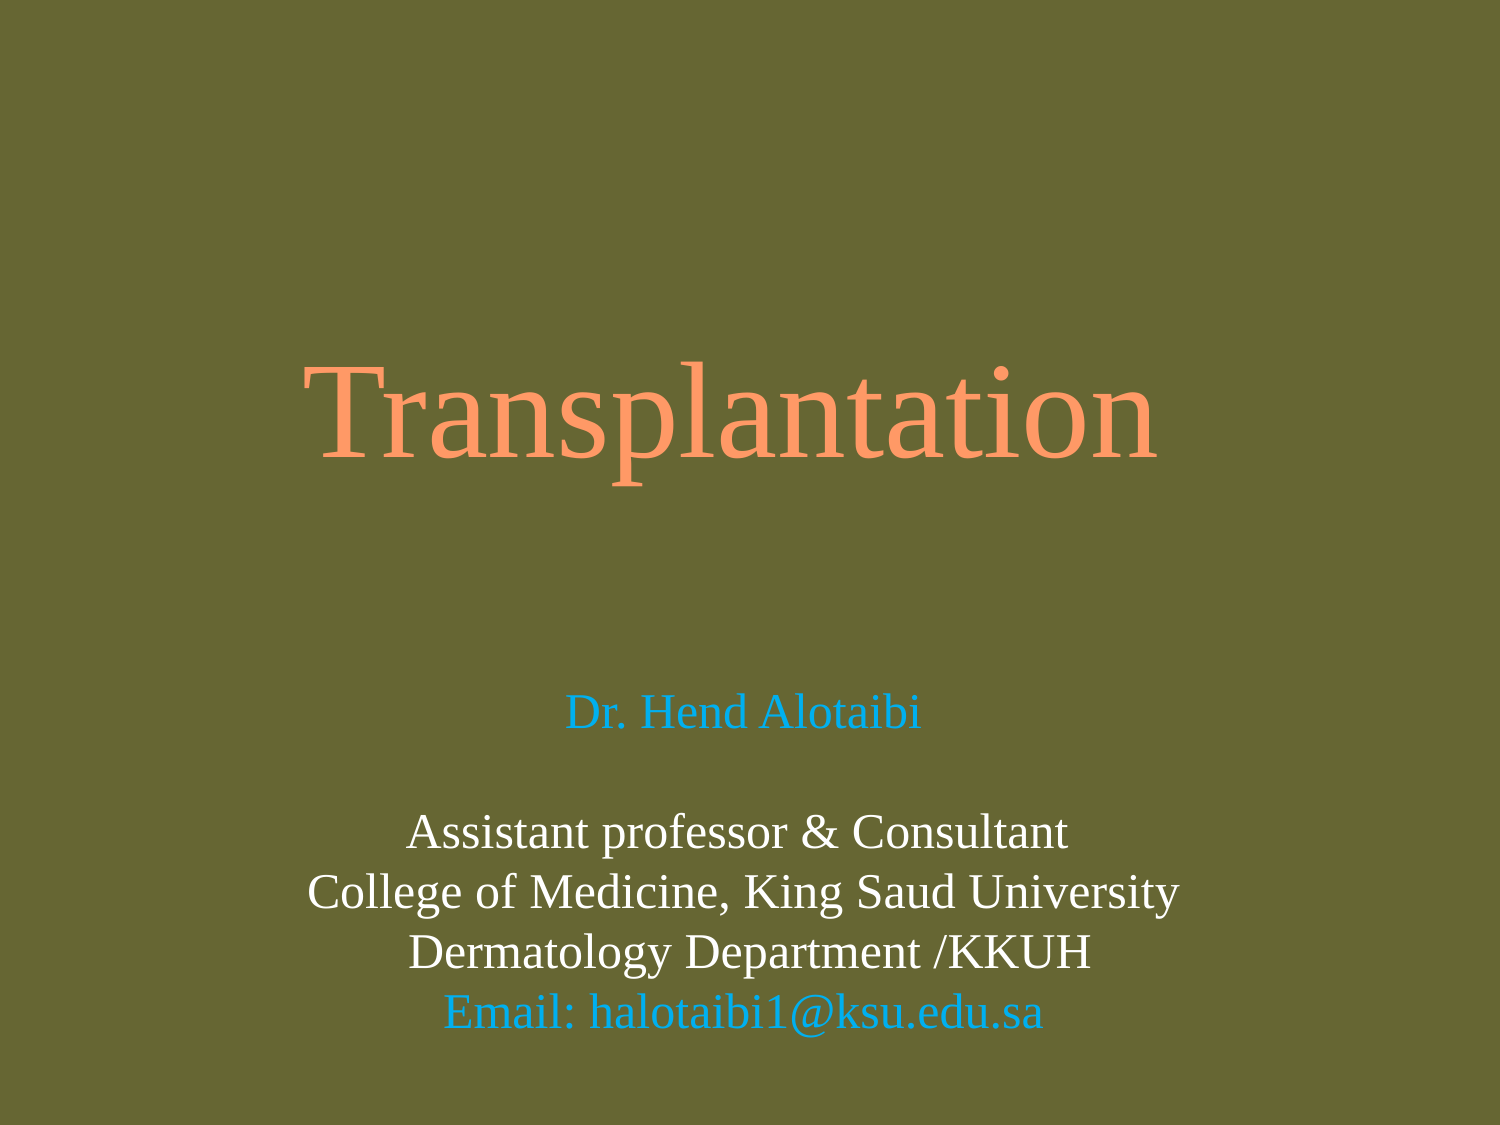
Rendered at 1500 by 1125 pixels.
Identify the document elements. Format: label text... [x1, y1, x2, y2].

text_box Dr. Hend Alotaibi Assistant professor & Consultant College of Medicine, King Saud University Dermatology Department /KKUH Email: halotaibi1@ksu.edu.sa [212, 671, 1275, 1046]
text_box Transplantation [287, 312, 1200, 493]
